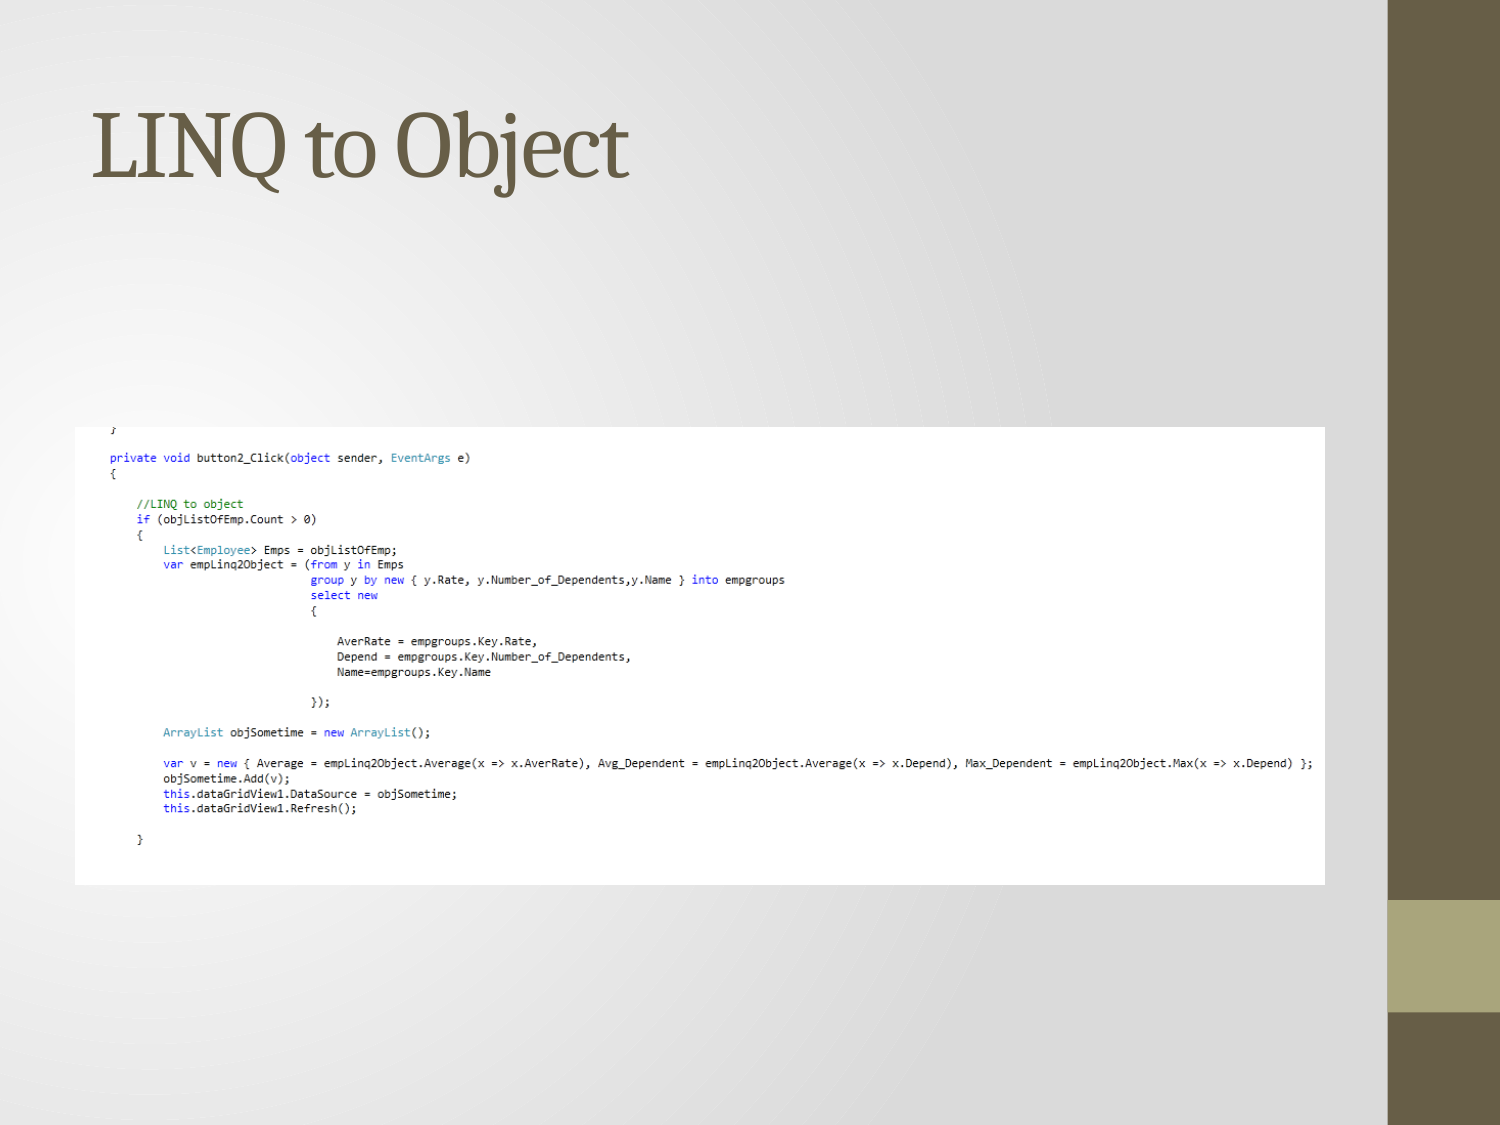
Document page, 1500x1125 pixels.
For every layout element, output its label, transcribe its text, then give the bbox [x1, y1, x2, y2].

title LINQ to Object [75, 45, 1325, 233]
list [74, 427, 1326, 886]
